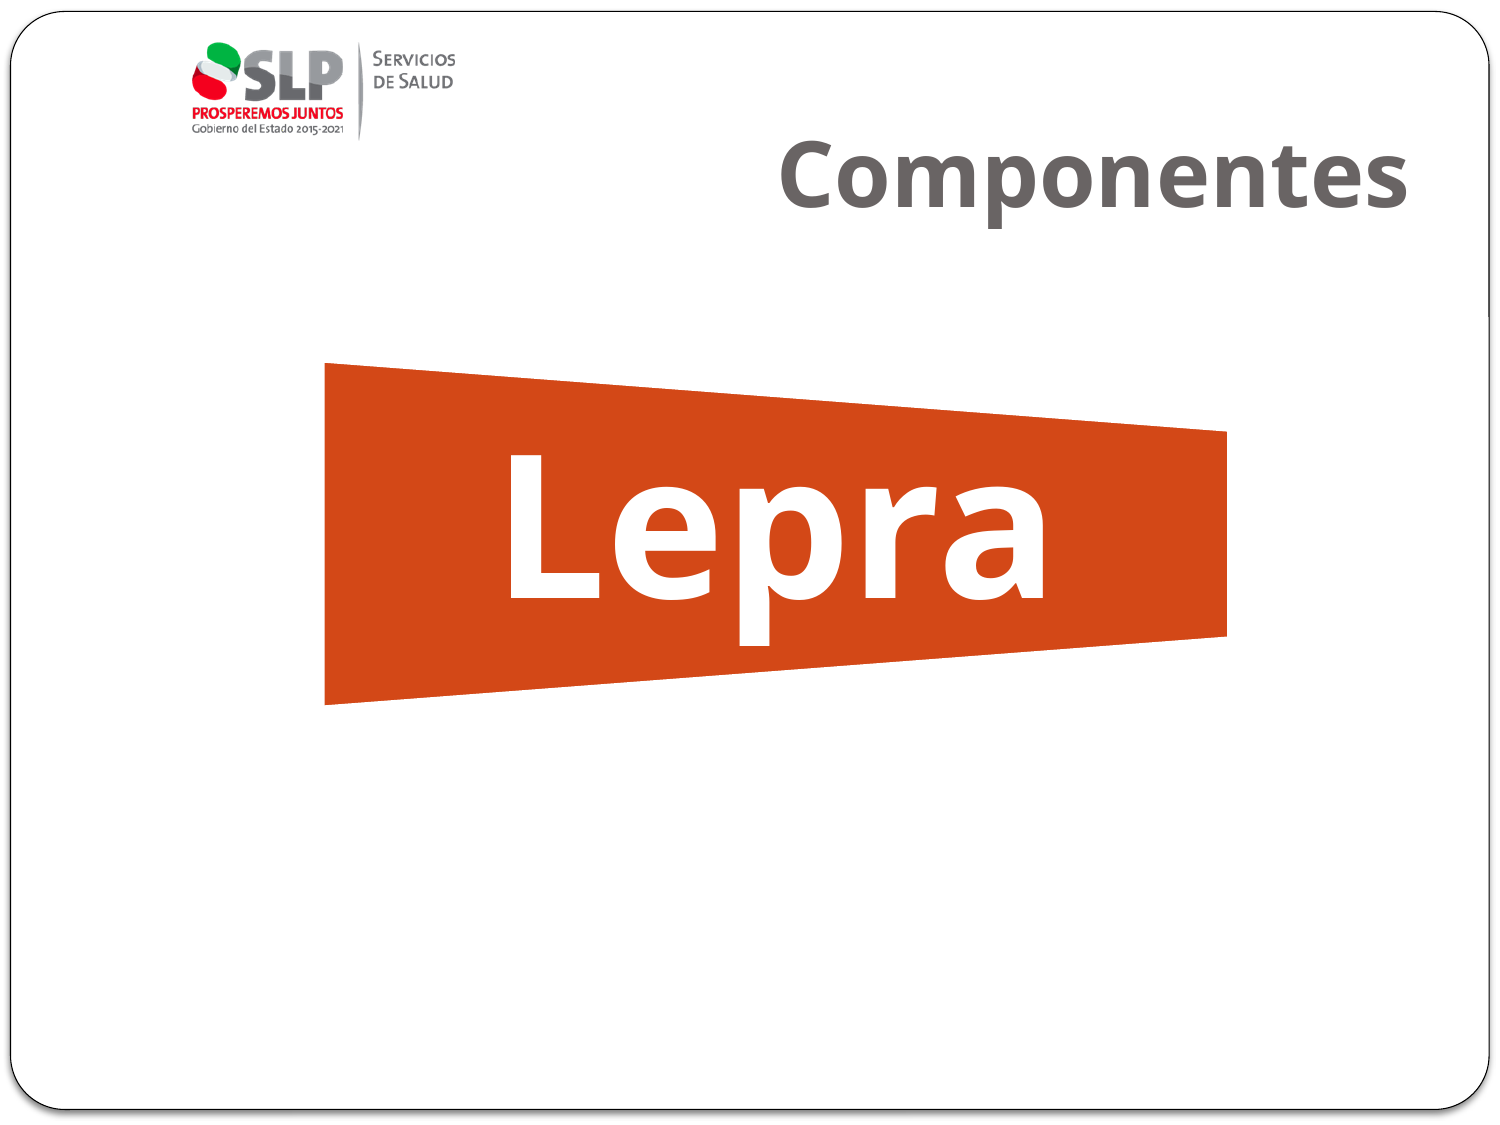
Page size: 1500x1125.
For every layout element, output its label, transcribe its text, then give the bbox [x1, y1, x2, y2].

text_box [323, 361, 1229, 707]
title Componentes [75, 66, 1425, 242]
picture [192, 42, 455, 141]
